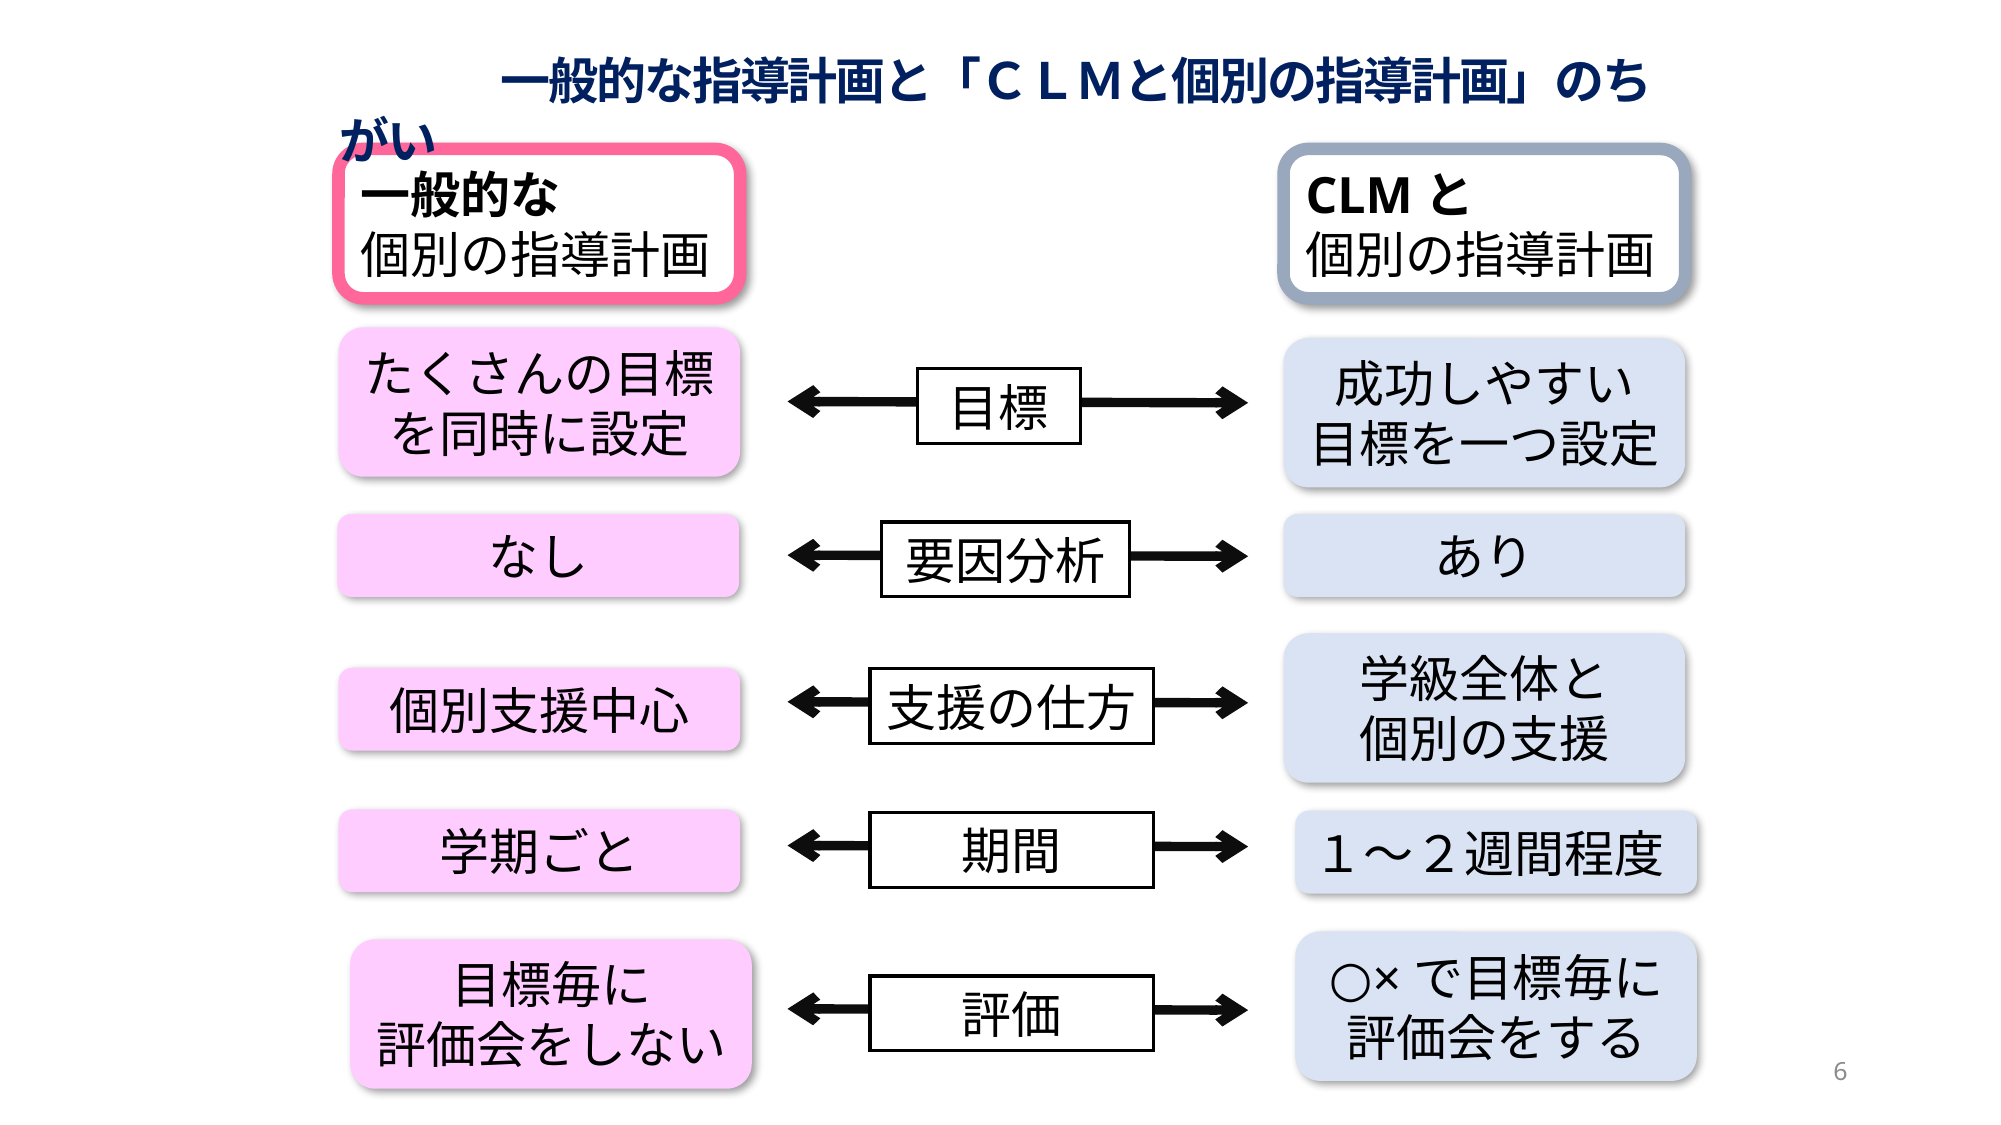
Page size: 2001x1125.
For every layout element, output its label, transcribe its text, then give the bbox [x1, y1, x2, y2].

slide_number 6 [1412, 1042, 1863, 1103]
text_box 一般的な指導計画と「ＣＬＭと個別の指導計画」のちがい [324, 42, 1675, 126]
text_box 要因分析 [881, 557, 1130, 597]
text_box CLMと 個別の指導計画 [1283, 148, 1686, 299]
text_box 目標 [917, 403, 1081, 444]
text_box 目標 [917, 368, 1081, 401]
text_box 支援の仕方 [870, 668, 1154, 701]
text_box ○×で目標毎に 評価会をする [1295, 931, 1697, 1081]
text_box 成功しやすい 目標を一つ設定 [1283, 337, 1686, 488]
text_box なし [337, 514, 740, 597]
text_box 目標毎に 評価会をしない [350, 939, 752, 1089]
text_box あり [1283, 514, 1686, 597]
text_box １～２週間程度 [1295, 810, 1697, 894]
text_box 評価 [870, 976, 1154, 1008]
text_box 期間 [870, 847, 1154, 888]
text_box 支援の仕方 [870, 703, 1154, 744]
text_box 学級全体と 個別の支援 [1283, 633, 1686, 783]
text_box 評価 [870, 1011, 1154, 1051]
text_box 学期ごと [338, 809, 741, 893]
text_box 一般的な 個別の指導計画 [338, 148, 741, 299]
text_box 個別支援中心 [338, 667, 741, 751]
text_box 要因分析 [881, 522, 1130, 555]
text_box 期間 [870, 812, 1154, 845]
text_box たくさんの目標を同時に設定 [338, 327, 741, 477]
